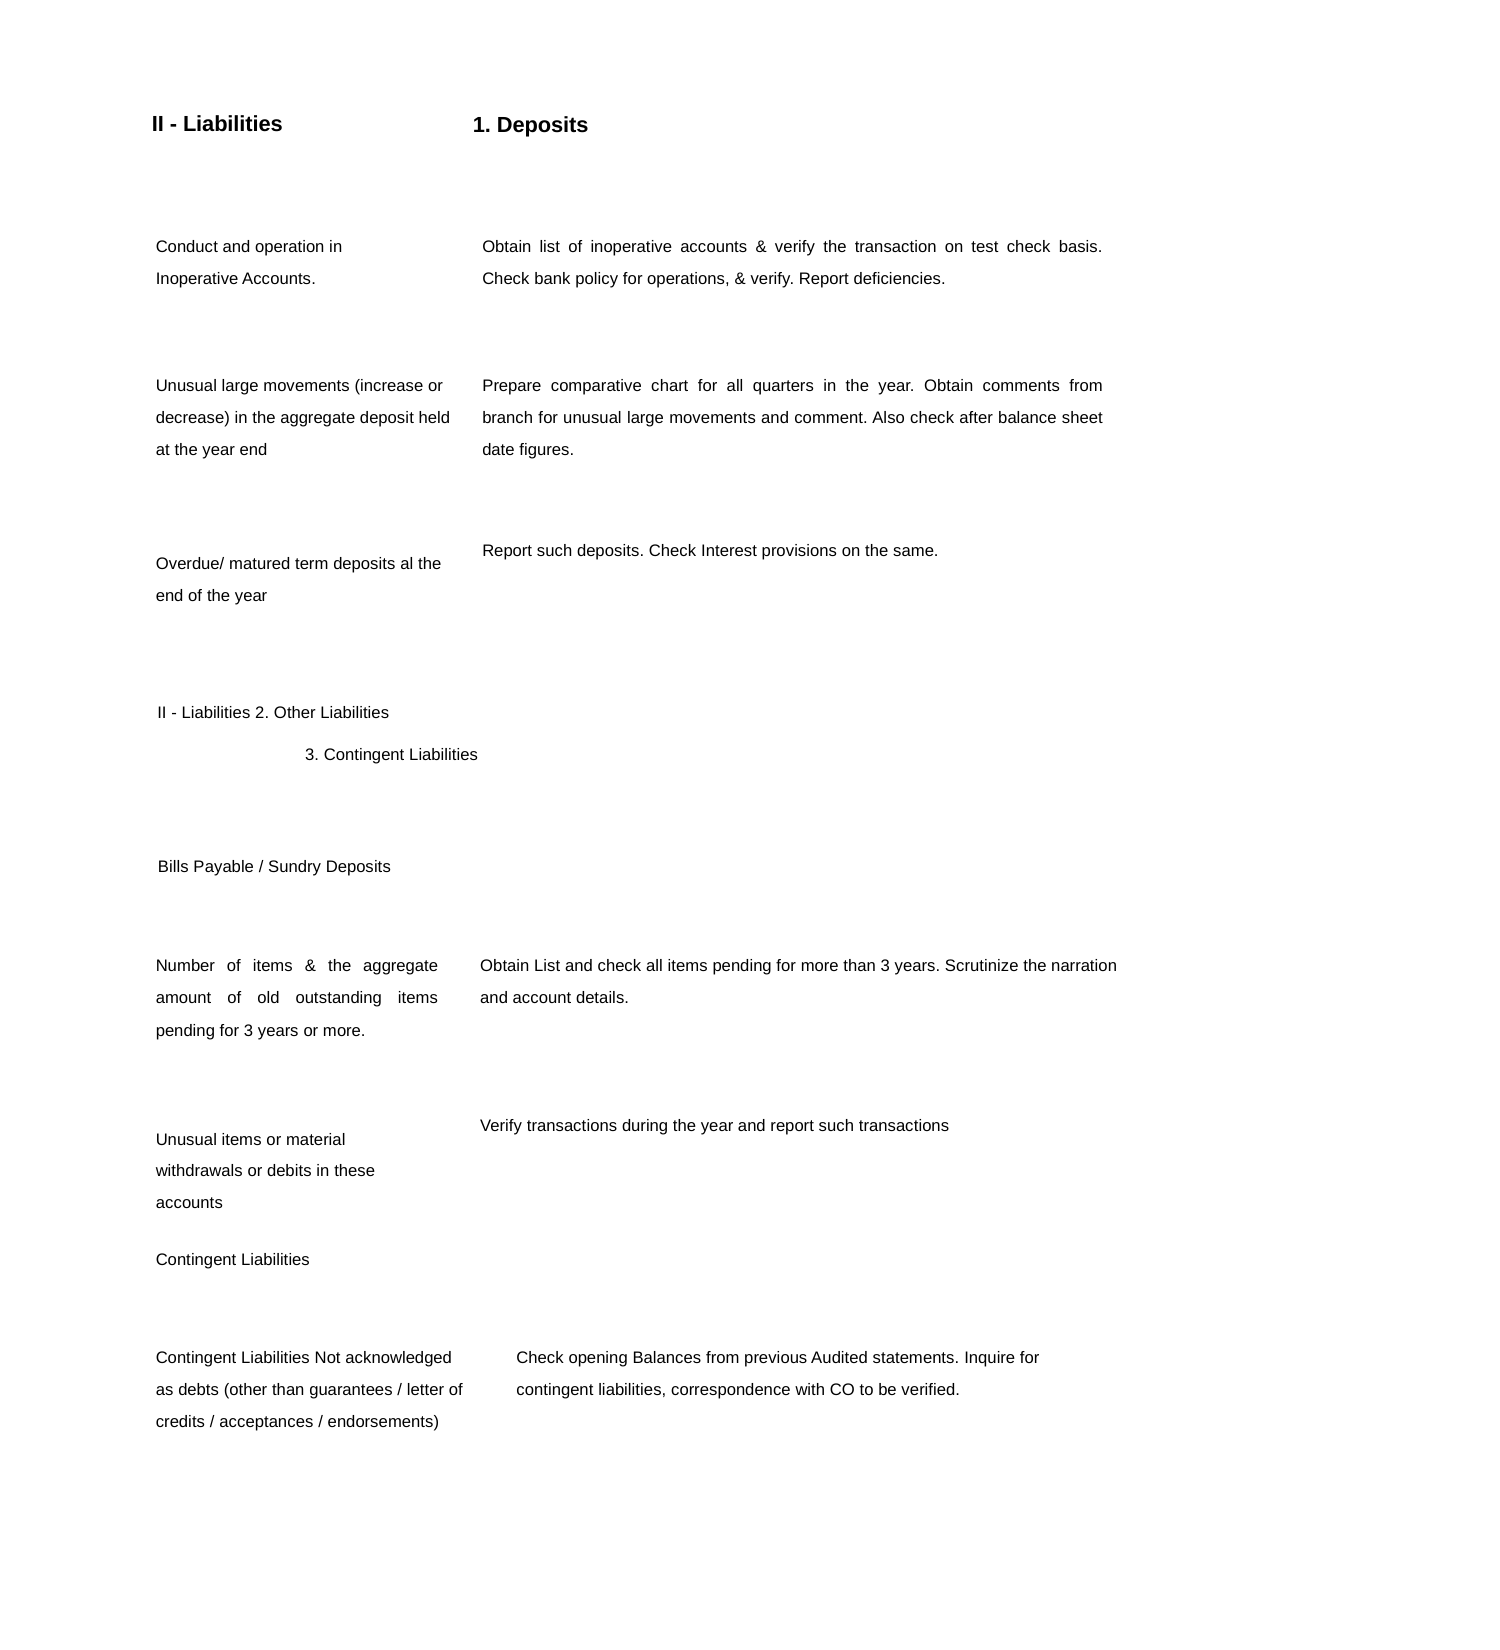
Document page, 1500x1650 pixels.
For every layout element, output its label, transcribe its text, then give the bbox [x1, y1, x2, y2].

table_cell Prepare comparative chart for all quarters in the year. Obtain comments from branch for unusual large movements and comment. Also check after balance sheet date figures. [463, 363, 1145, 541]
table_cell Report such deposits. Check Interest provisions on the same. [463, 541, 1145, 647]
table_cell Contingent Liabilities Not acknowledged as debts (other than guarantees / letter of credits / acceptances / endorsements) [137, 1335, 498, 1537]
table_header Bills Payable / Sundry Deposits [137, 857, 1150, 943]
table_cell Check opening Balances from previous Audited statements. Inquire for contingent liabilities, correspondence with CO to be verified. [498, 1335, 1150, 1537]
table_cell Number of items & the aggregate amount of old outstanding items pending for 3 years or more. [137, 943, 463, 1116]
text_box 1. Deposits [462, 110, 608, 142]
table_cell Verify transactions during the year and report such transactions [463, 1116, 1150, 1250]
table_cell Obtain List and check all items pending for more than 3 years. Scrutinize the narration and account details. [463, 943, 1150, 1116]
table_cell Unusual items or material withdrawals or debits in these accounts [137, 1116, 463, 1250]
table_cell Contingent Liabilities [137, 1250, 1150, 1335]
table_header Conduct and operation in Inoperative Accounts. [137, 224, 463, 363]
table_cell Unusual large movements (increase or decrease) in the aggregate deposit held at the year end [137, 363, 463, 541]
table_cell Overdue/ matured term deposits al the end of the year [137, 541, 463, 647]
text_box II - Liabilities [151, 109, 315, 136]
text_box II - Liabilities 2. Other Liabilities 3. Contingent Liabilities [154, 701, 510, 772]
table_header Obtain list of inoperative accounts & verify the transaction on test check basis. Check bank policy for operations, & verify. Report deficiencies. [463, 224, 1145, 363]
